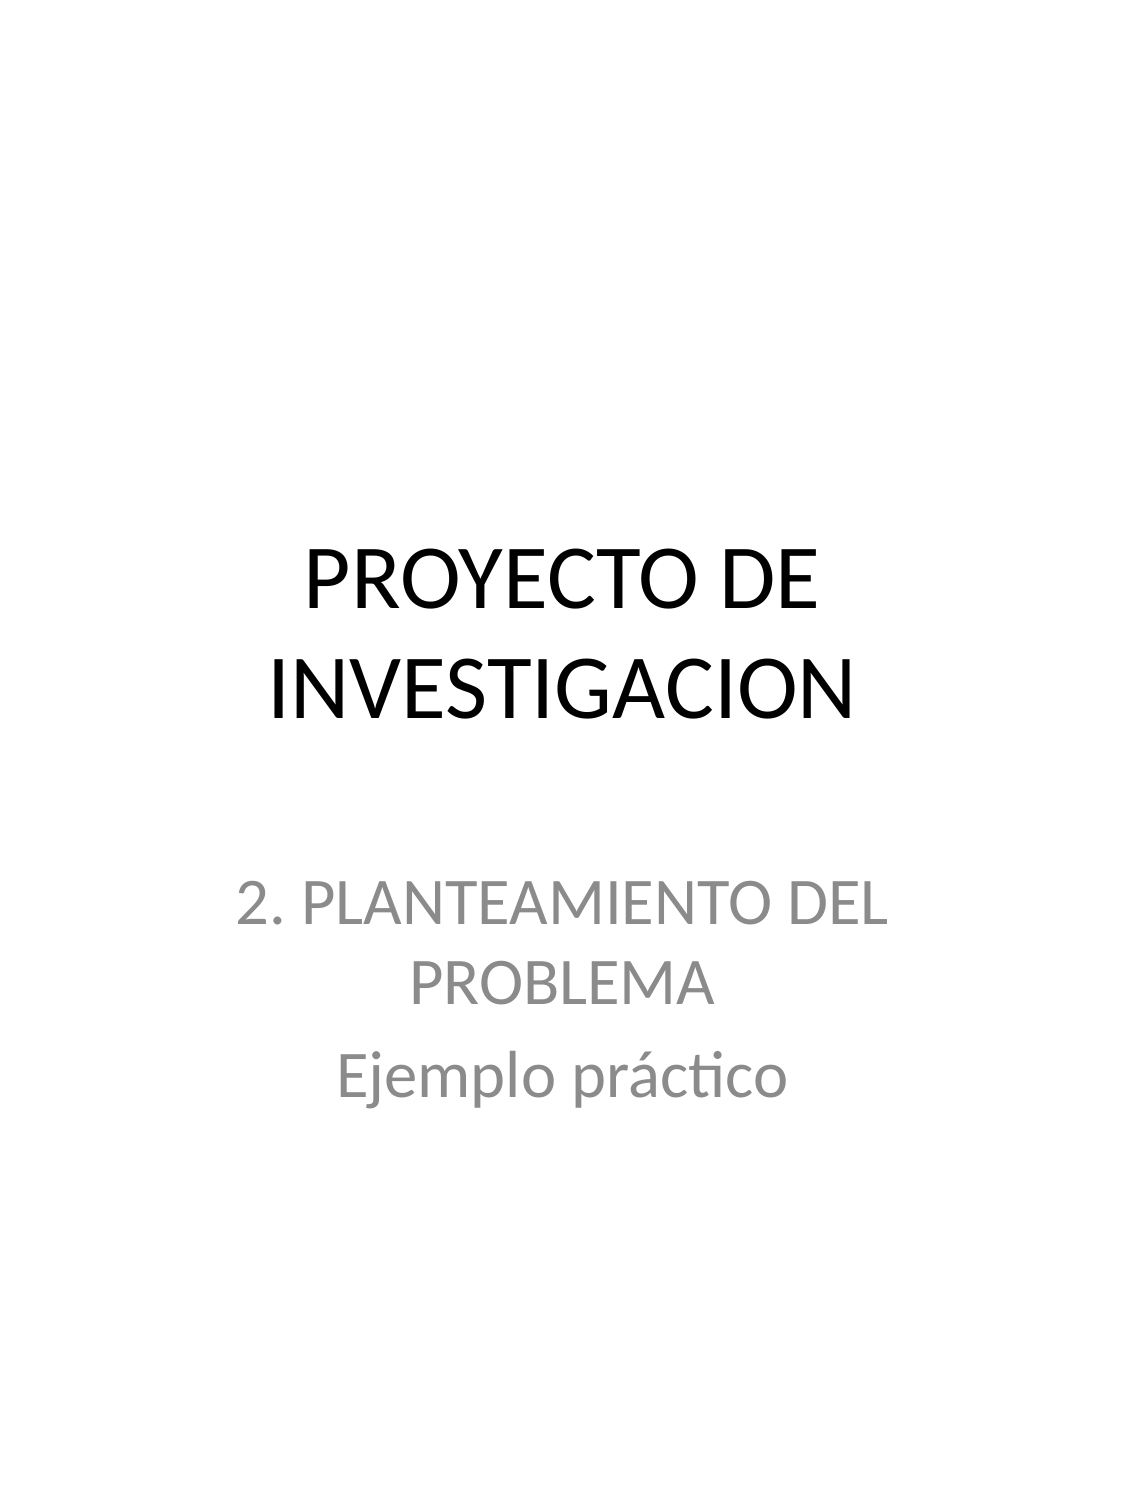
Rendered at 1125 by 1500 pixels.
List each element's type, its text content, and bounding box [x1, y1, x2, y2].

title PROYECTO DE INVESTIGACION [84, 465, 1041, 788]
subtitle 2. PLANTEAMIENTO DEL PROBLEMA Ejemplo práctico [168, 849, 957, 1234]
